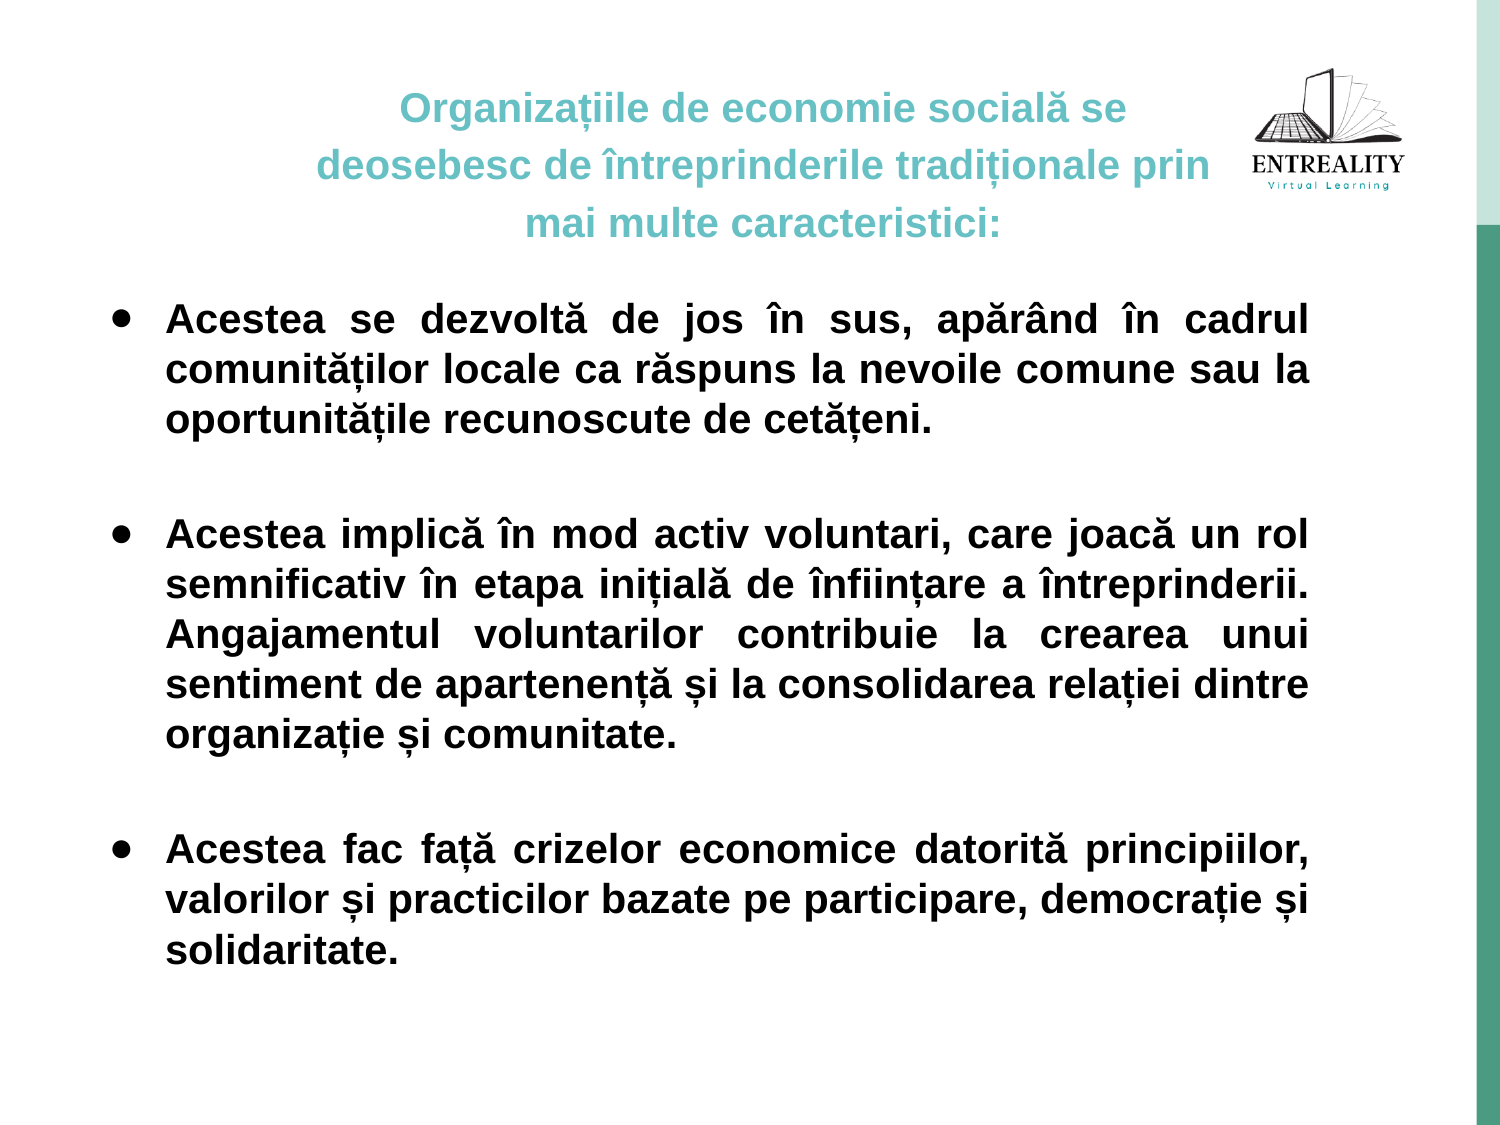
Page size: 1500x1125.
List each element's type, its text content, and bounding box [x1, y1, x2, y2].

picture [1198, 0, 1458, 259]
list Acestea se dezvoltă de jos în sus, apărând în cadrul comunităților locale ca răspuns la nevoile comune sau la oportunitățile recunoscute de cetățeni. Acestea implică în mod activ voluntari, care joacă un rol semnificativ în etapa inițială de înființare a întreprinderii. Angajamentul voluntarilor contribuie la crearea unui sentiment de apartenență și la consolidarea relației dintre organizație și comunitate. Acestea fac față crizelor economice datorită principiilor, valorilor și practicilor bazate pe participare, democrație și solidaritate. [75, 283, 1325, 1002]
title Organizațiile de economie socială se deosebesc de întreprinderile tradiționale prin mai multe caracteristici: [288, 28, 1239, 254]
